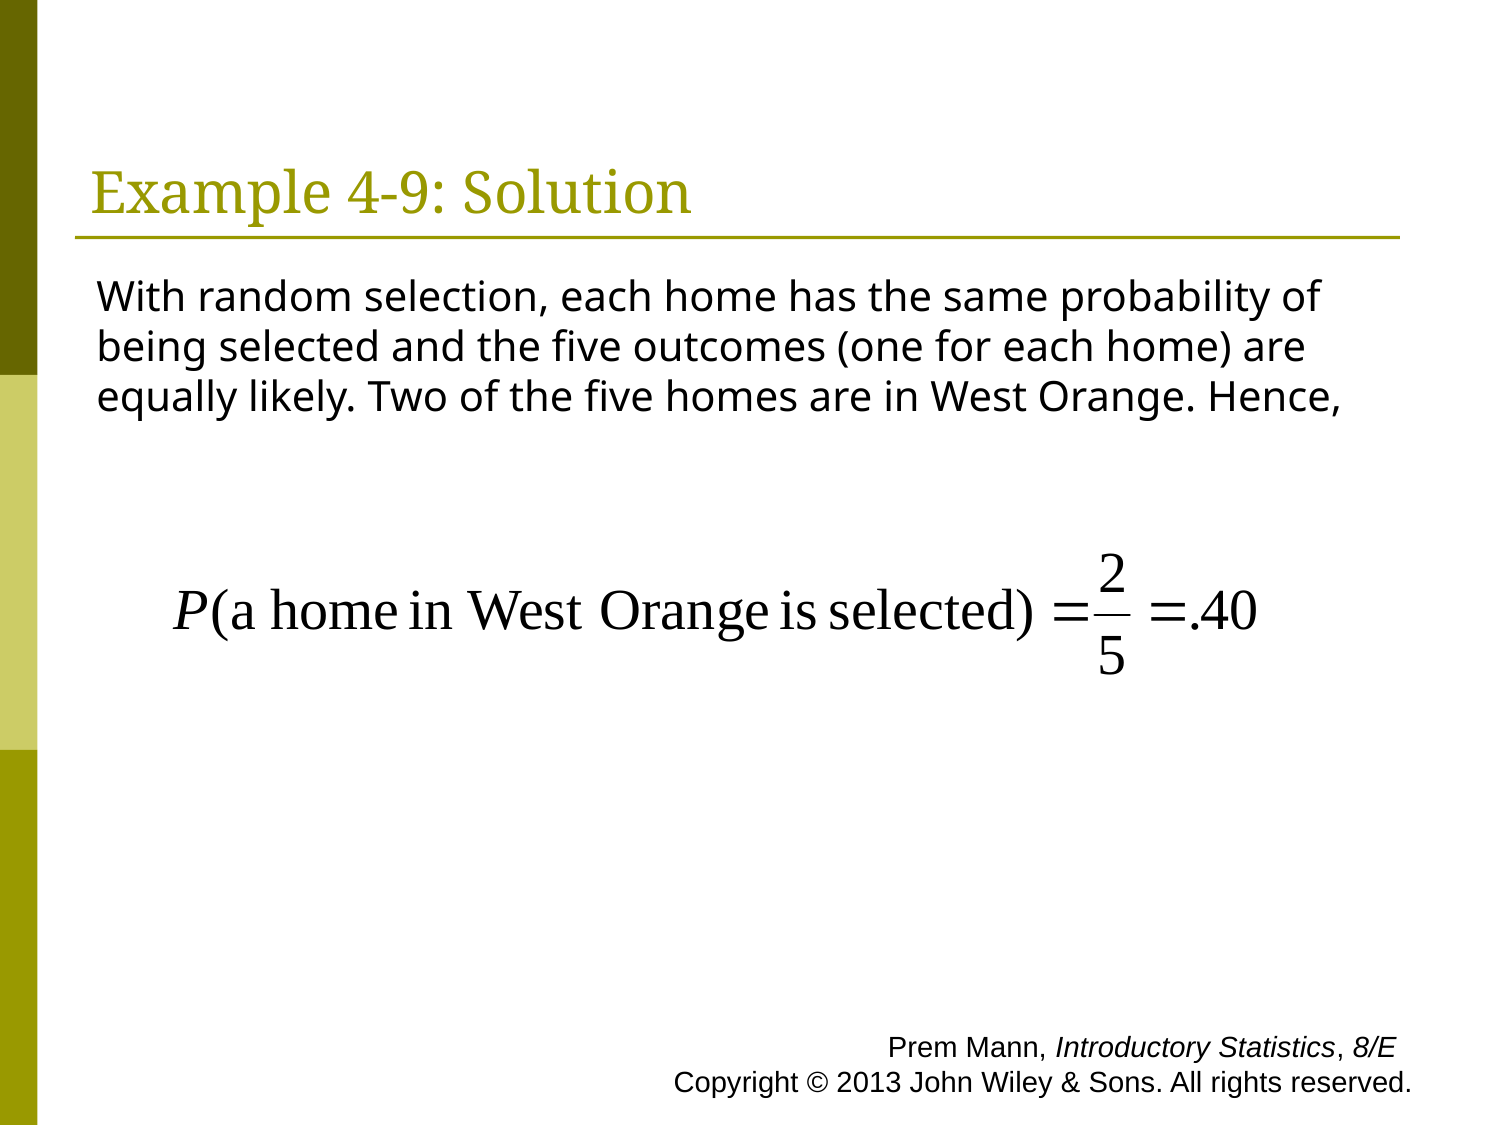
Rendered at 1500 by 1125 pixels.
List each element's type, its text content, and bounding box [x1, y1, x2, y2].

list With random selection, each home has the same probability of being selected and the five outcomes (one for each home) are equally likely. Two of the five homes are in West Orange. Hence, [24, 262, 1363, 1006]
title Example 4-9: Solution [75, 45, 1425, 233]
text_box Prem Mann, Introductory Statistics, 8/E Copyright © 2013 John Wiley & Sons. All rights reserved. [658, 1020, 1444, 1106]
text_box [162, 537, 1267, 688]
